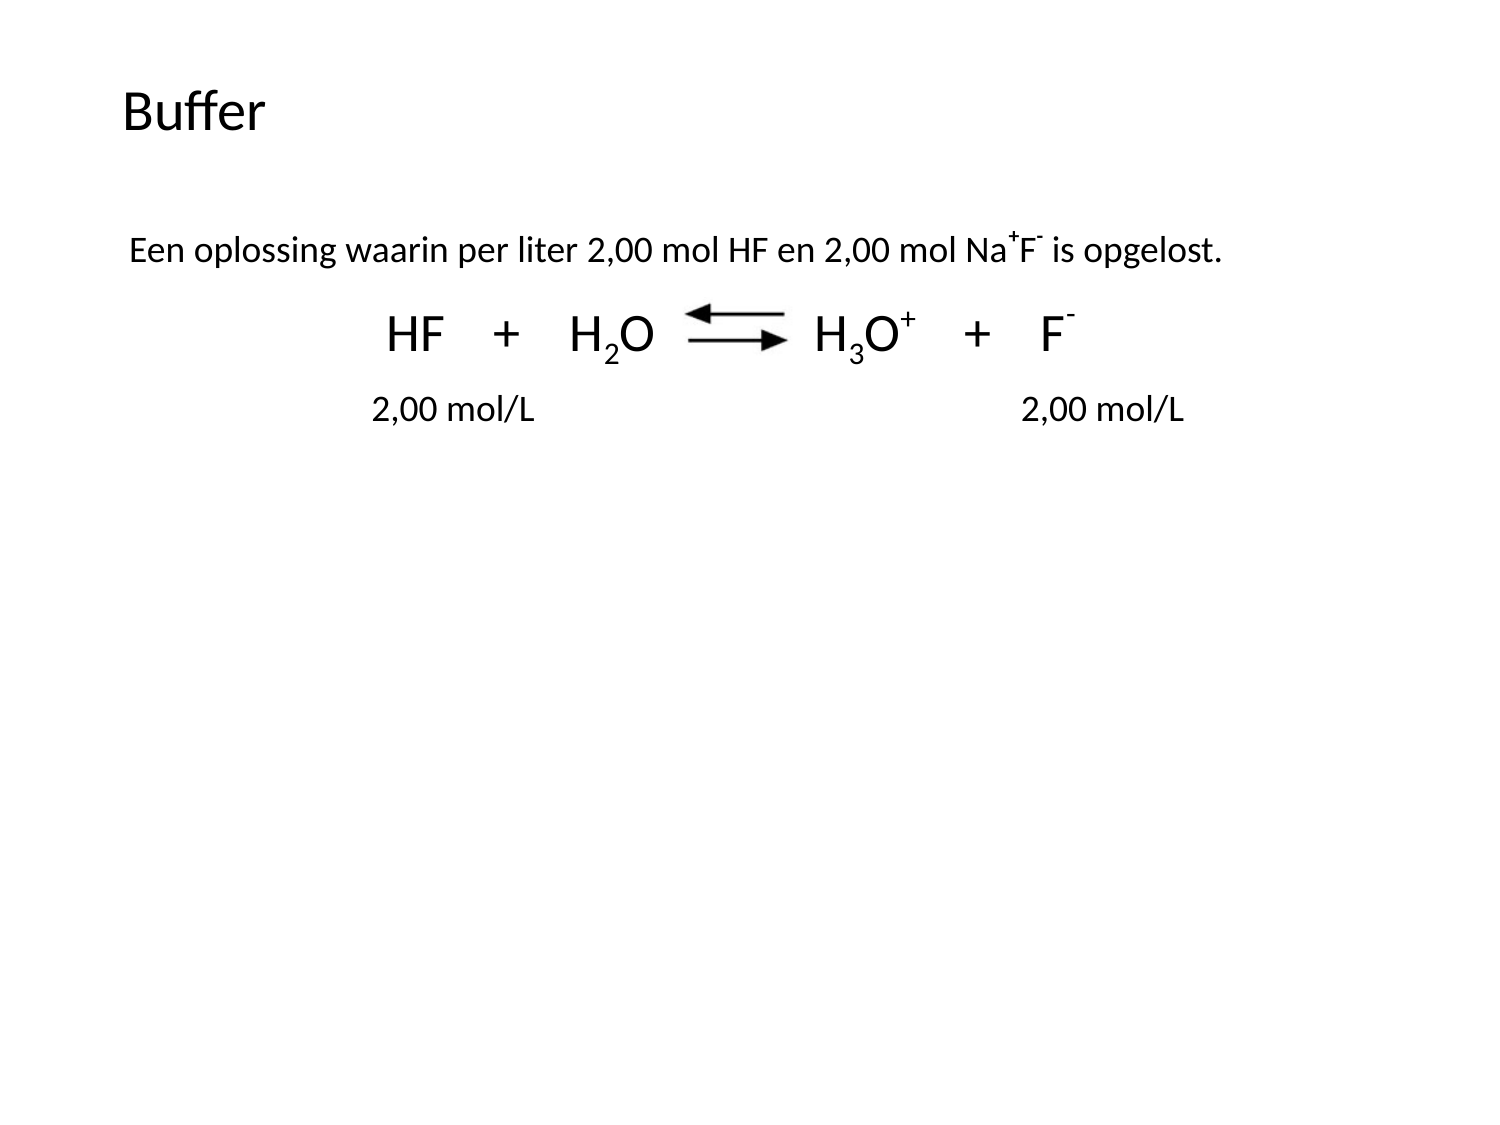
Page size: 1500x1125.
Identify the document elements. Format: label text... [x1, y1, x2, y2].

text_box Buffer [108, 64, 282, 150]
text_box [322, 285, 1500, 445]
text_box Een buffer is bijvoorbeeld: Een oplossing waarin per liter 2,00 mol HF en 2,00 mol Na+F- is opgelost. [114, 169, 1239, 683]
